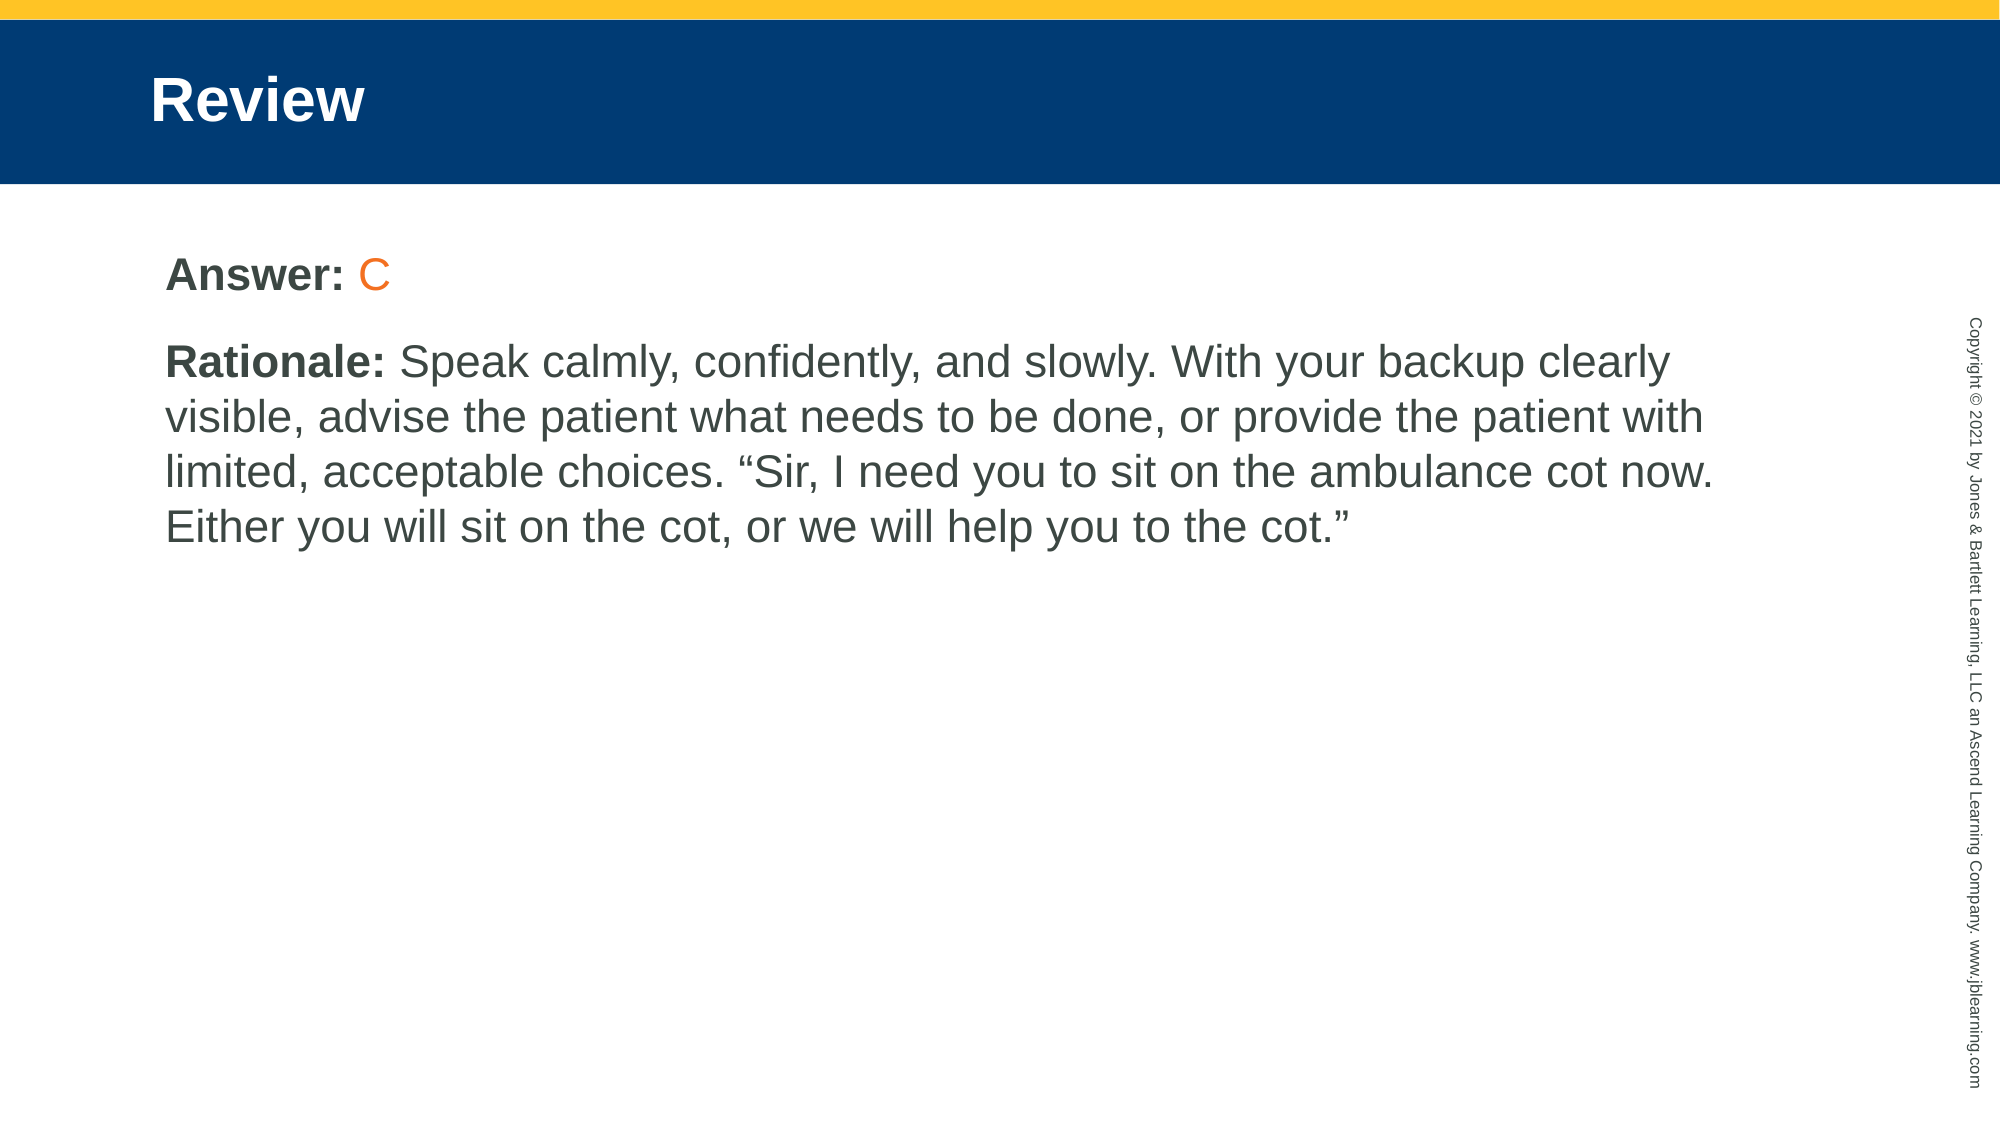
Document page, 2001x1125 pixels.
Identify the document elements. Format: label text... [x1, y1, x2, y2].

list Answer: C Rationale: Speak calmly, confidently, and slowly. With your backup clearly visible, advise the patient what needs to be done, or provide the patient with limited, acceptable choices. “Sir, I need you to sit on the ambulance cot now. Either you will sit on the cot, or we will help you to the cot.” [150, 237, 1850, 1025]
title Review [0, 19, 2000, 185]
